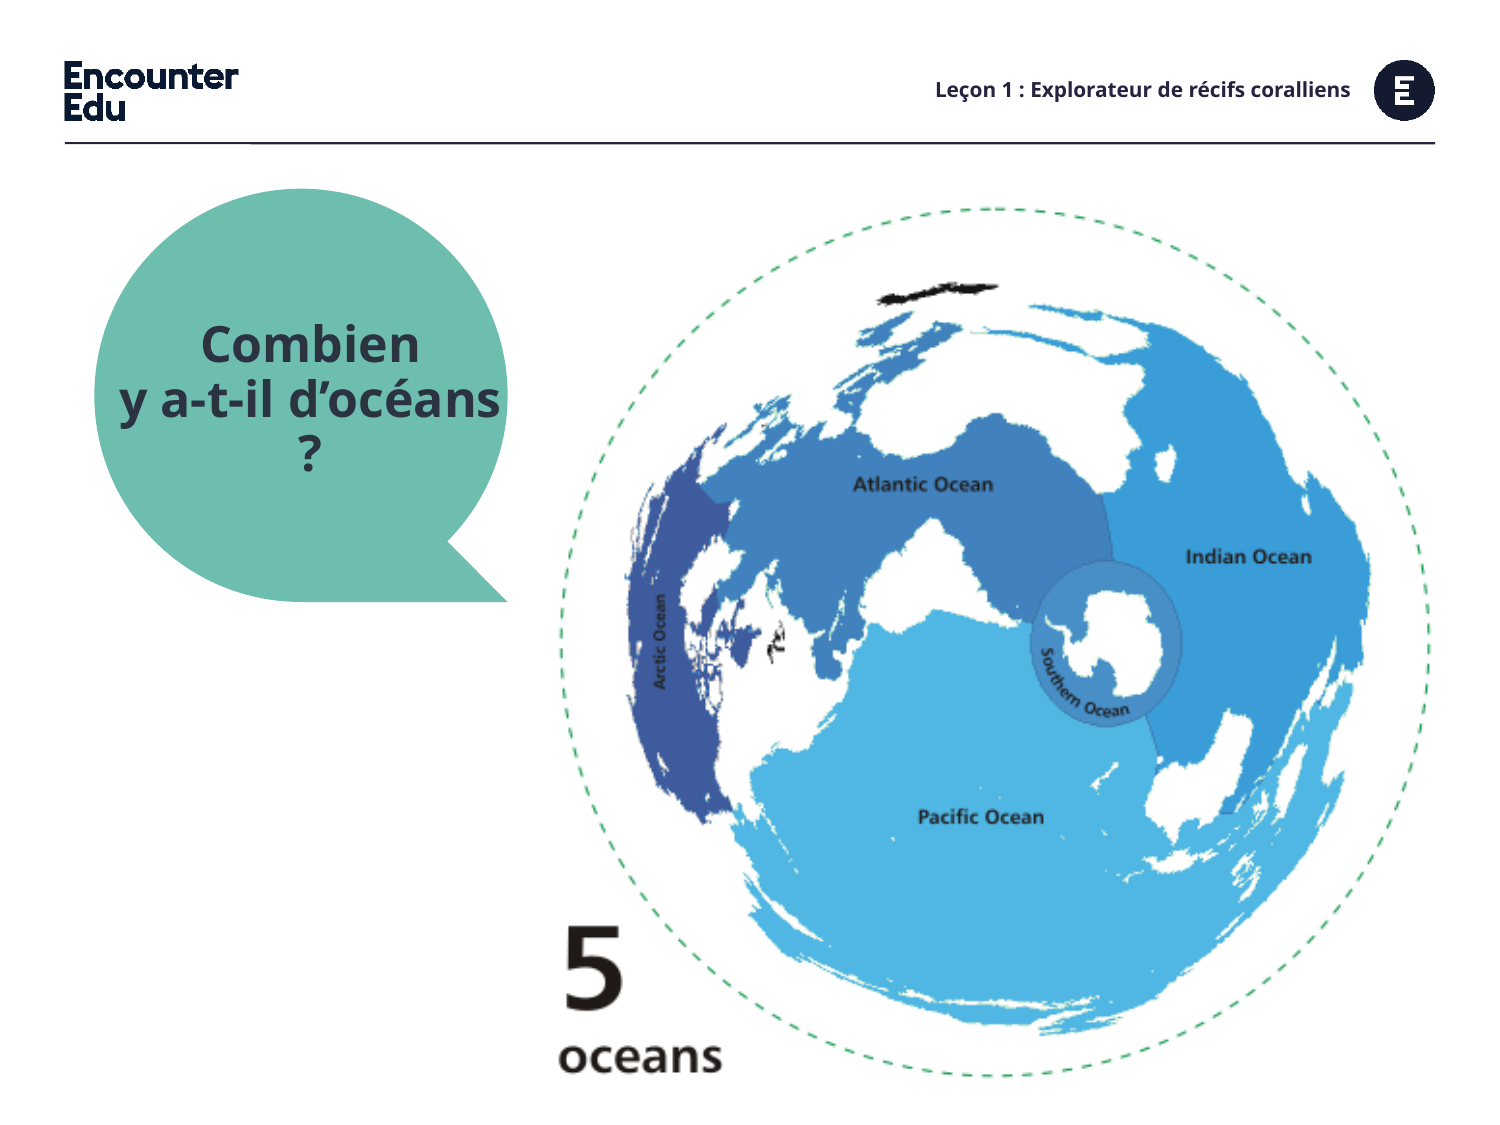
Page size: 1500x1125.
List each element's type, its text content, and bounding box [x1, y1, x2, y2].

picture [60, 59, 243, 122]
picture [513, 161, 1478, 1125]
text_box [94, 188, 508, 608]
title Leçon 1 : Explorateur de récifs coralliens [749, 67, 1359, 114]
picture [1372, 58, 1436, 122]
